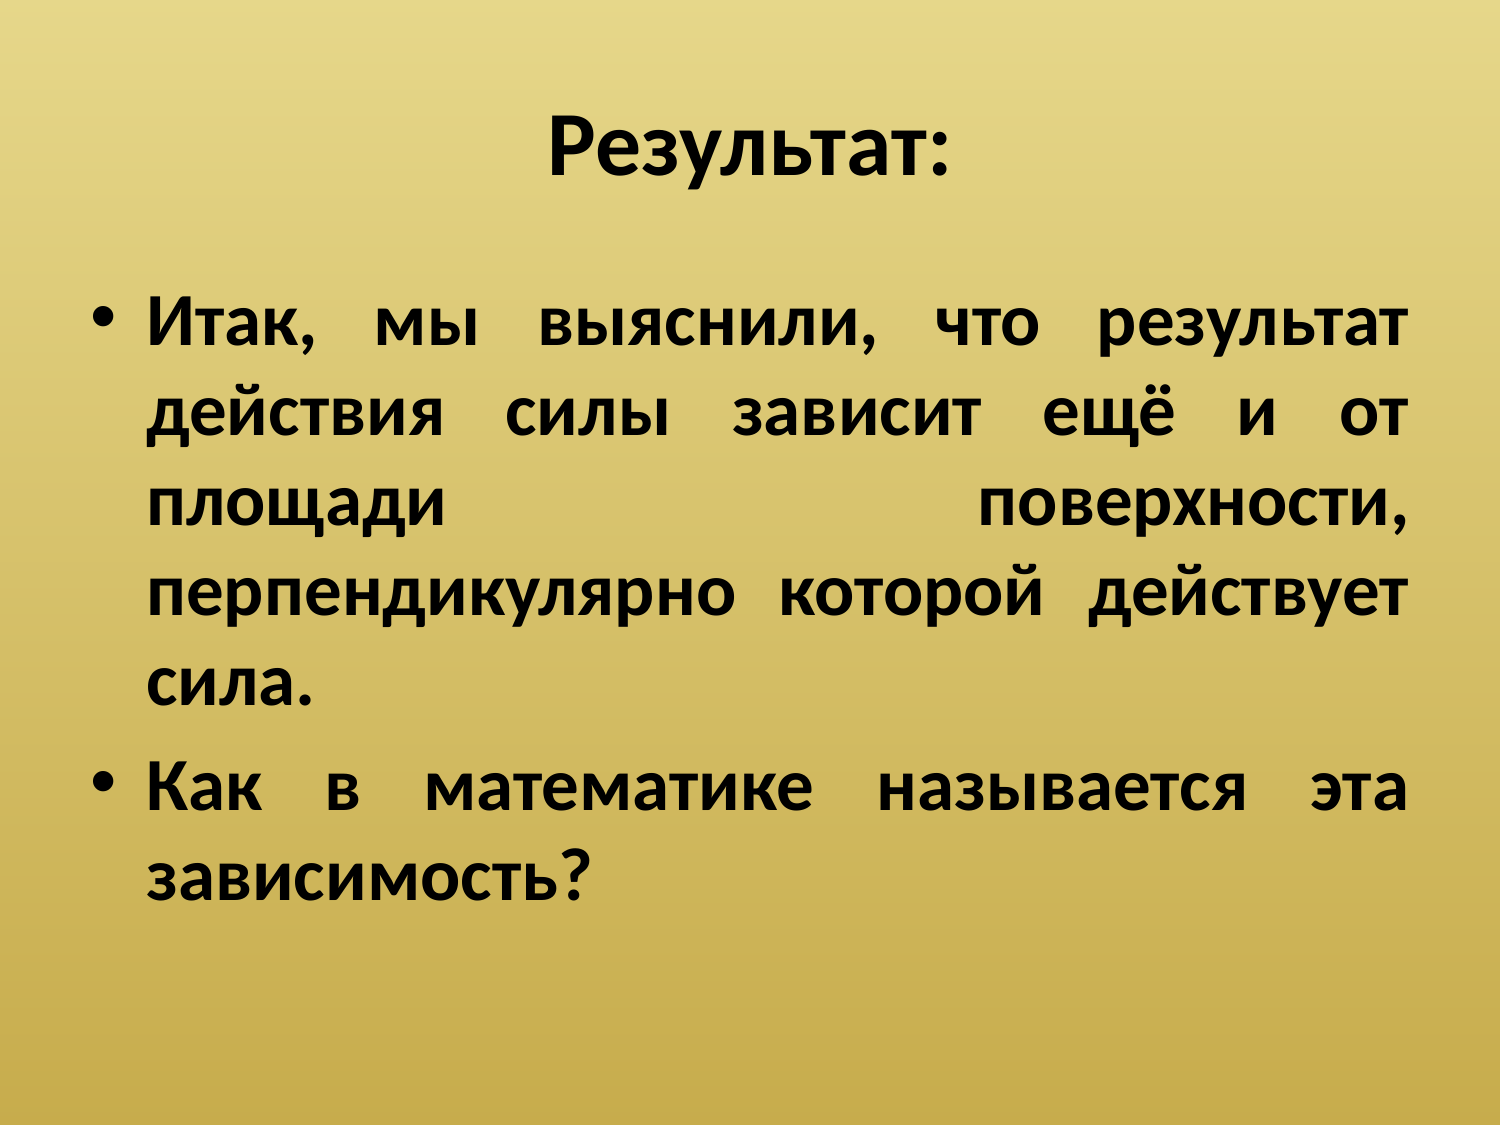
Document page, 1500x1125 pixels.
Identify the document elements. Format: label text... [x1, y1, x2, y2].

list Итак, мы выяснили, что результат действия силы зависит ещё и от площади поверхности, перпендикулярно которой действует сила. Как в математике называется эта зависимость? [75, 262, 1425, 1005]
title Результат: [75, 45, 1425, 233]
